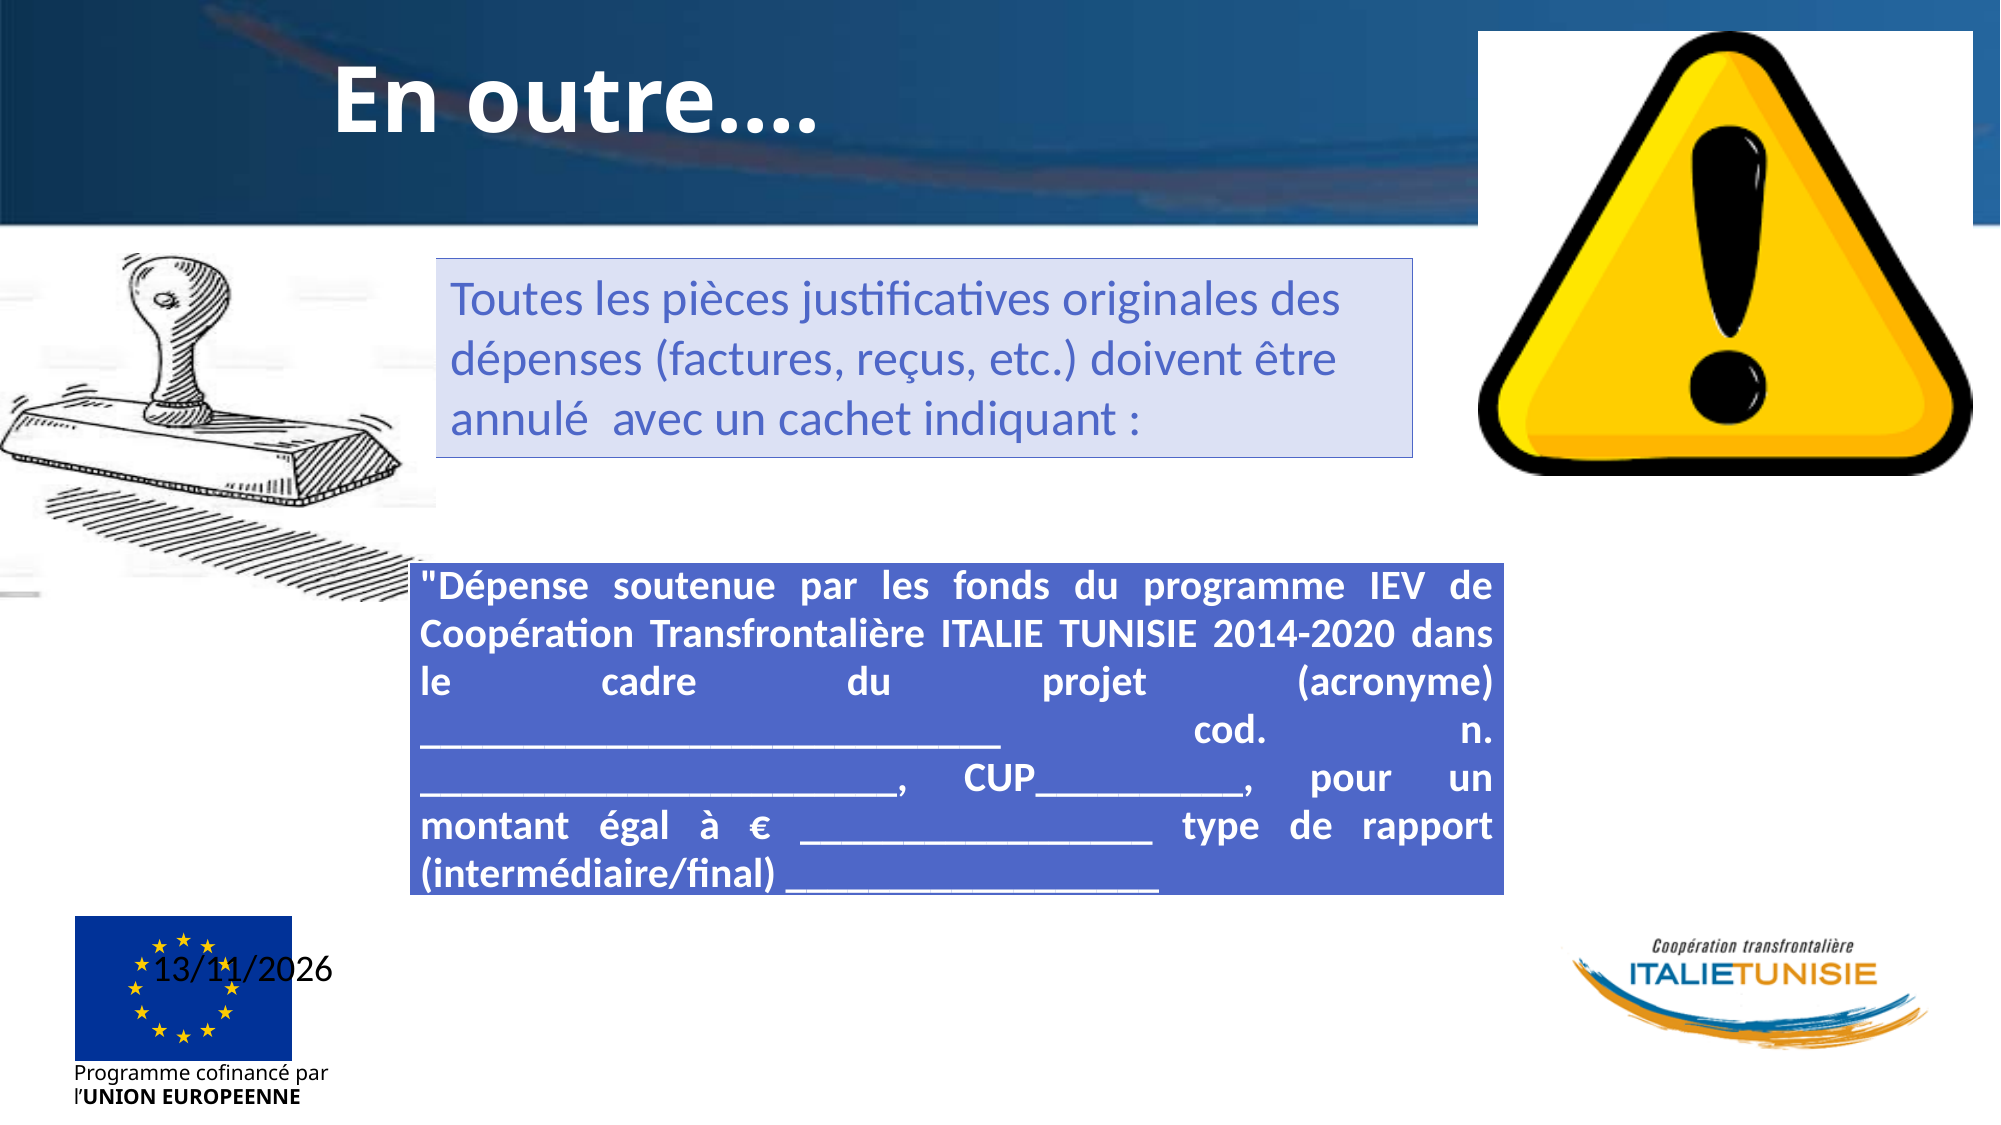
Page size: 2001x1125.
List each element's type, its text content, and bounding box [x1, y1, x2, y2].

title En outre…. [315, 45, 1212, 148]
picture [75, 916, 292, 1061]
table_header "Dépense soutenue par les fonds du programme IEV de Coopération Transfrontalière ITALIE TUNISIE 2014-2020 dans le cadre du projet (acronyme) ____________________________ cod. n. _______________________, CUP__________, pour un montant égal à € _________________ type de rapport (intermédiaire/final) __________________ [410, 563, 1504, 895]
text_box Toutes les pièces justificatives originales des dépenses (factures, reçus, etc.) doivent être annulé avec un cachet indiquant : [436, 258, 1413, 458]
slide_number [137, 936, 588, 1103]
picture [0, 0, 2000, 476]
picture [0, 253, 436, 602]
picture [1559, 894, 1942, 1085]
